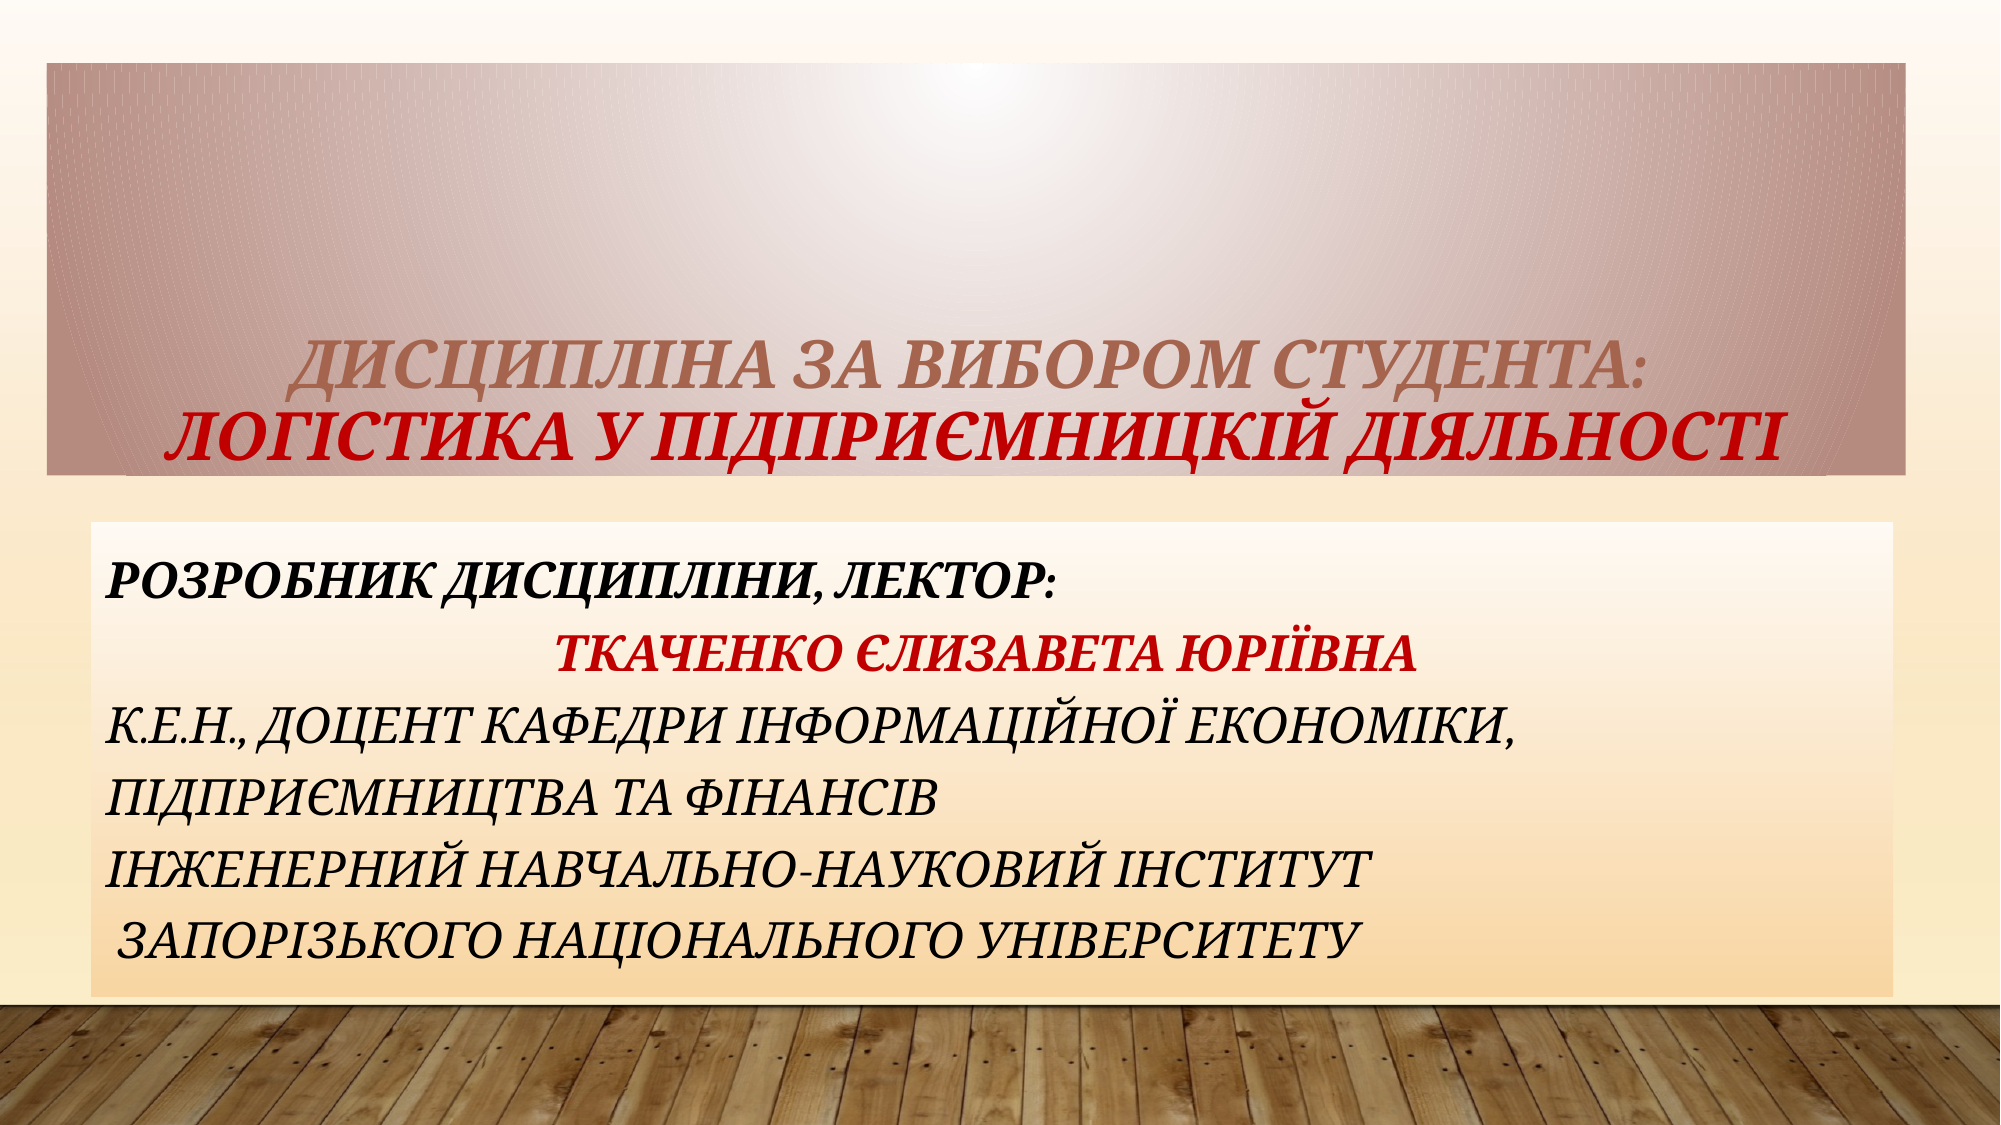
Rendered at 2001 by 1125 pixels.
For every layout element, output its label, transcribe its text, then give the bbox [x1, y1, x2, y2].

title ДИСЦИПЛІНА ЗА ВИБОРОМ СТУДЕНТА: логістика у підприємницкій діяльності [46, 63, 1906, 476]
subtitle розробник дисципліни, лектор: ТКАЧЕНКО ЄЛИЗАВЕТА ЮРІЇВНА к.е.н., доцент кафедри інформаційної економіки, підприємництва та фінансів Інженерний навчально-науковИЙ інститут Запорізького національного університету [91, 522, 1894, 997]
picture [0, 1005, 2000, 1125]
